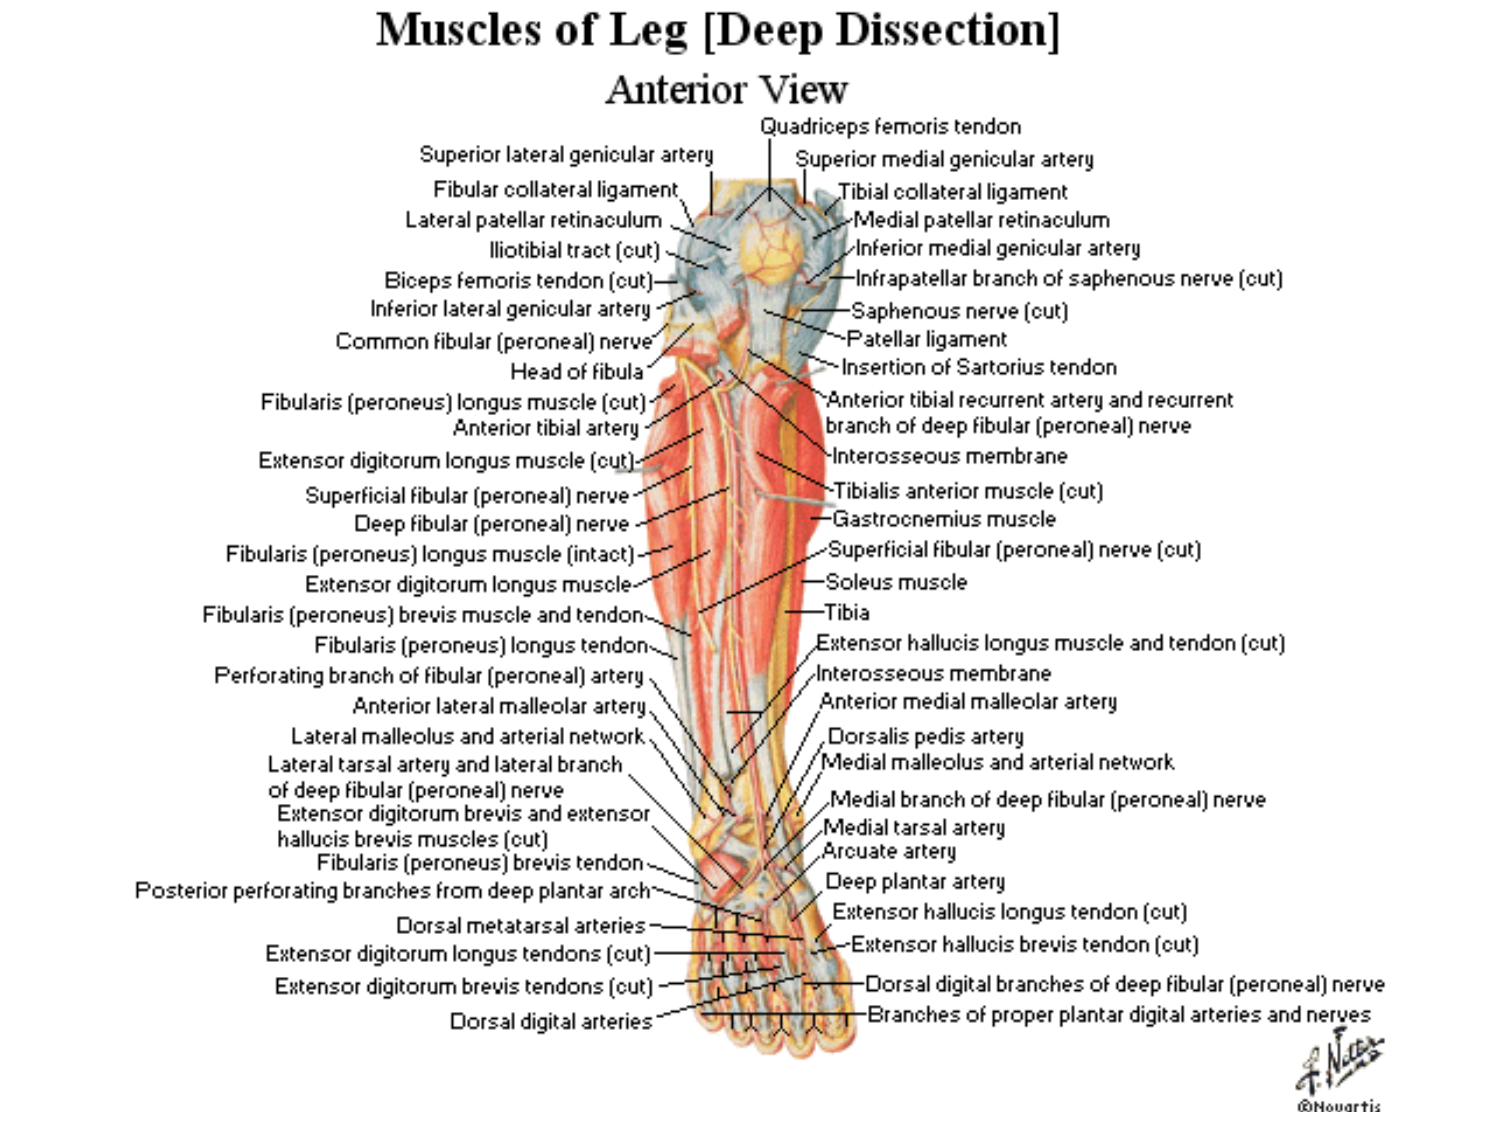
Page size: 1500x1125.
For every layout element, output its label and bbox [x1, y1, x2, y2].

picture [111, 0, 1389, 1113]
